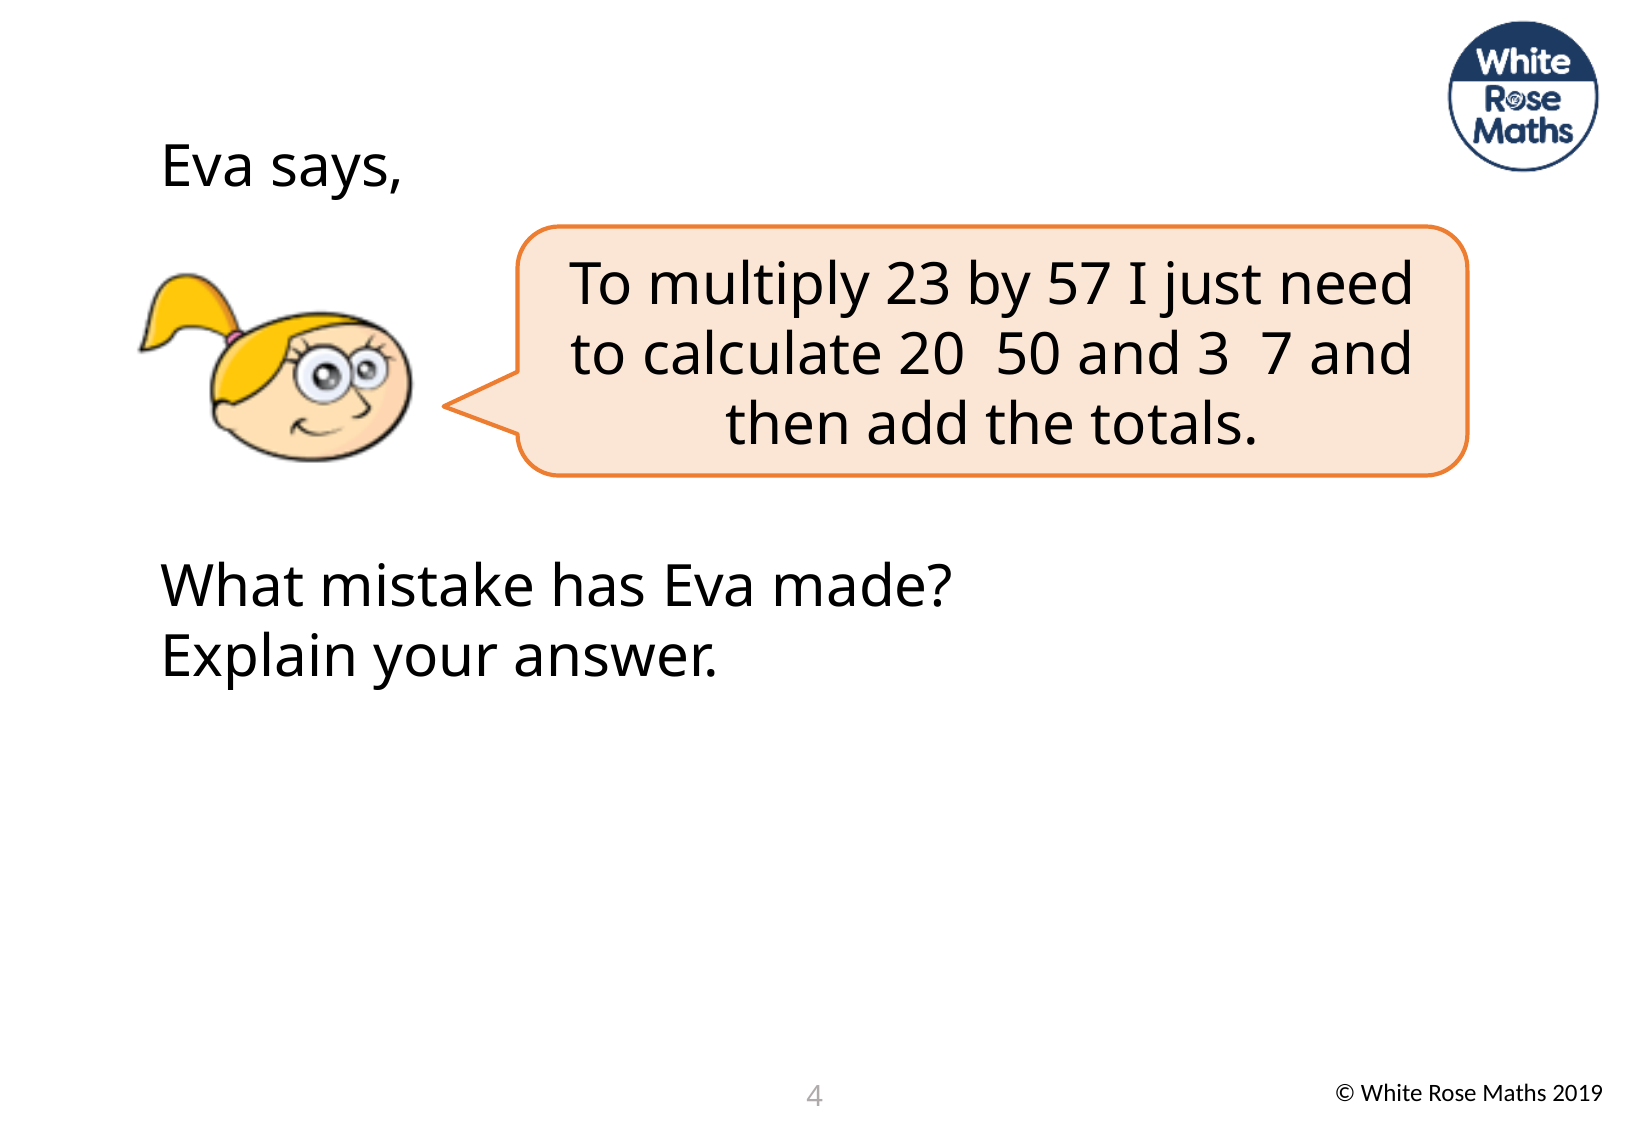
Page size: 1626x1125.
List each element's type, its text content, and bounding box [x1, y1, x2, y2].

slide_number 4 [776, 1069, 854, 1125]
text_box Eva says, What mistake has Eva made? Explain your answer. [145, 120, 1468, 696]
picture [1444, 17, 1602, 175]
picture [127, 168, 423, 582]
